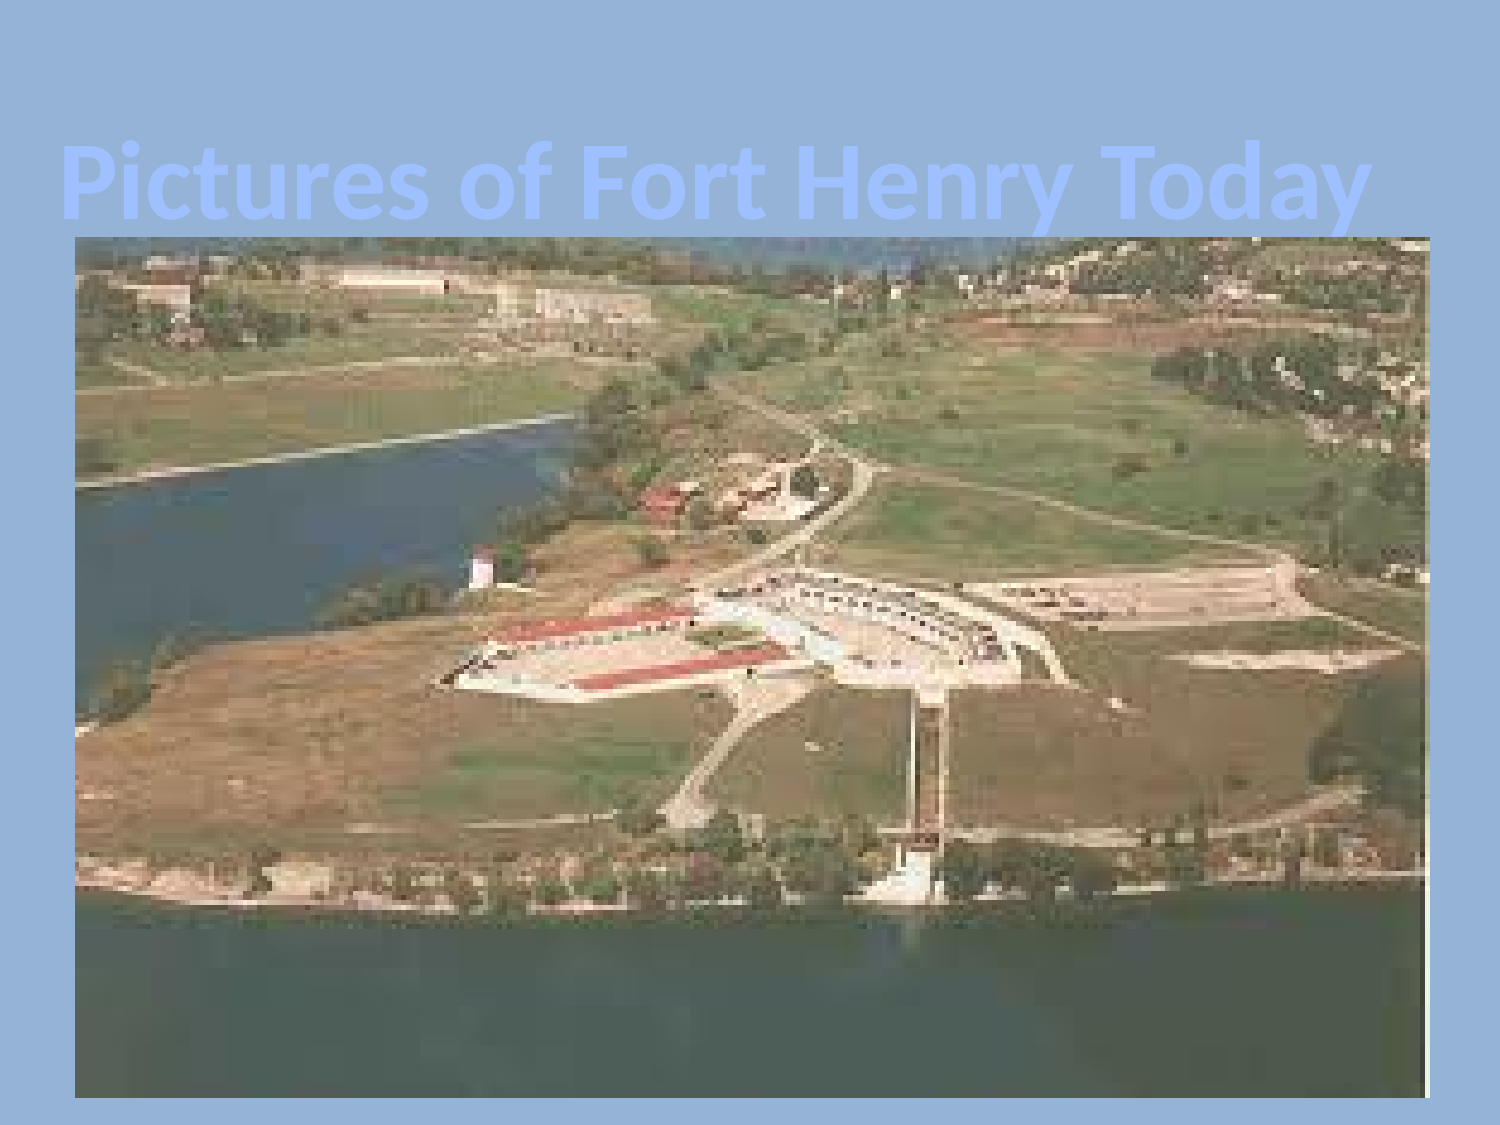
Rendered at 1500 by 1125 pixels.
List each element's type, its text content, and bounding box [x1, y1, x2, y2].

picture [74, 237, 1430, 1098]
text_box Pictures of Fort Henry Today [42, 99, 1391, 250]
